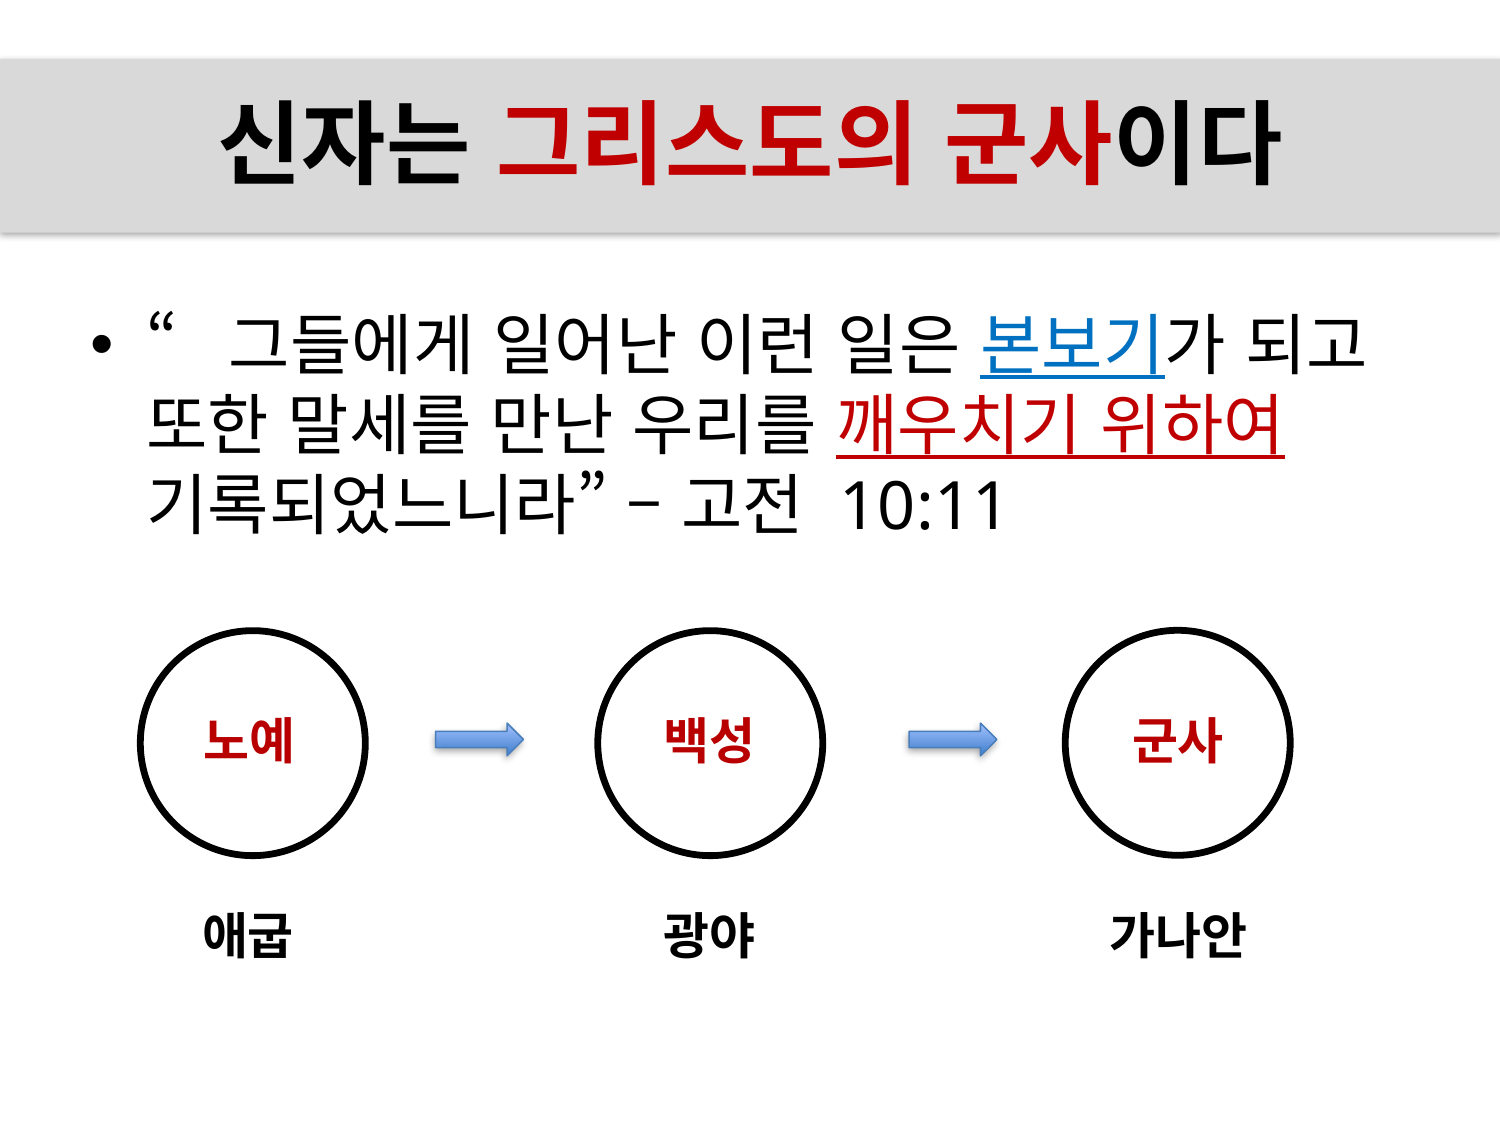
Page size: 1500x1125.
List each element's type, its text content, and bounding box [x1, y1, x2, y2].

text_box 광야 [648, 874, 1029, 994]
text_box [1063, 628, 1293, 858]
list “그들에게 일어난 이런 일은 본보기가 되고 또한 말세를 만난 우리를 깨우치기 위하여 기록되었느니라” – 고전 10:11 [75, 295, 1425, 563]
text_box [908, 722, 998, 757]
text_box [138, 628, 353, 858]
text_box [434, 722, 524, 757]
text_box 백성 [648, 680, 1029, 799]
title 신자는 그리스도의 군사이다 [75, 101, 1425, 290]
text_box 군사 [1275, 680, 1498, 799]
text_box [0, 58, 1500, 233]
text_box [595, 628, 811, 858]
text_box 애굽 [187, 874, 568, 994]
text_box 노예 [188, 680, 570, 799]
text_box 가나안 [1094, 874, 1476, 994]
